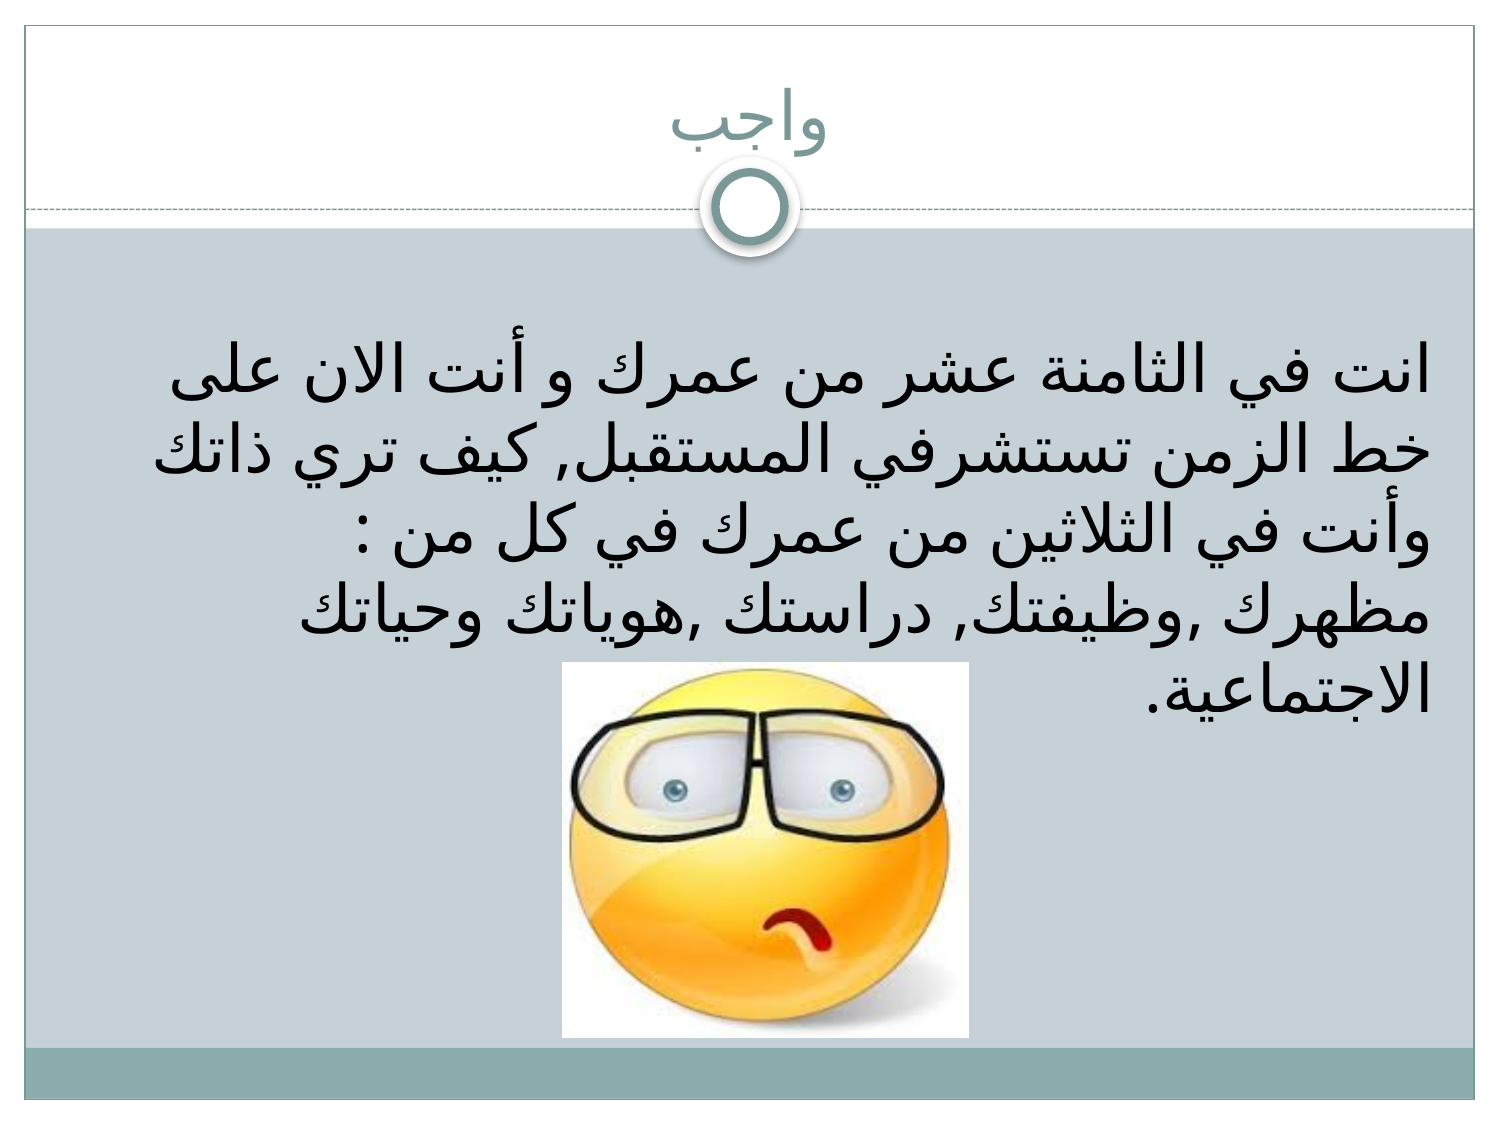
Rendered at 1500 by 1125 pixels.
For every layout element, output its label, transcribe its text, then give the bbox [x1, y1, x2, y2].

picture [562, 662, 969, 1038]
text_box [0, 0, 45, 28]
list انت في الثامنة عشر من عمرك و أنت الان على خط الزمن تستشرفي المستقبل, كيف تري ذاتك وأنت في الثلاثين من عمرك في كل من : مظهرك ,وظيفتك, دراستك ,هوياتك وحياتك الاجتماعية. [54, 317, 1450, 1068]
title واجب [49, 37, 1450, 162]
